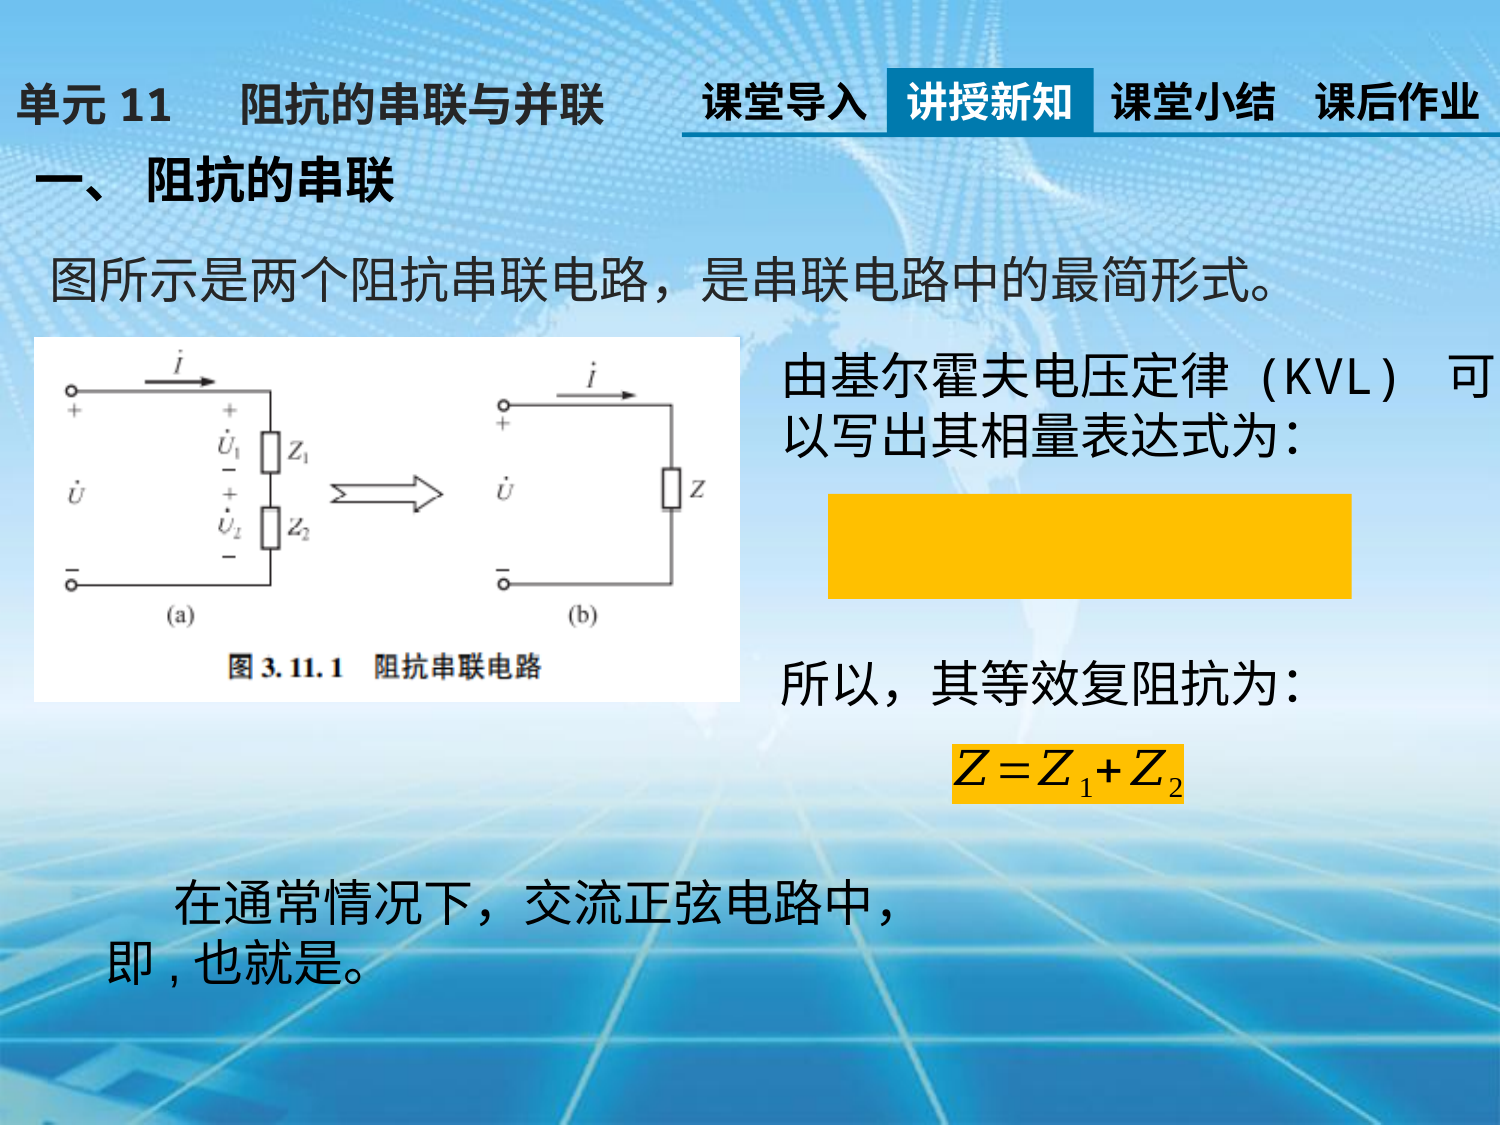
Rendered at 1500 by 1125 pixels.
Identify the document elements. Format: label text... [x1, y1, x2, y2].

text_box 图所示是两个阻抗串联电路，是串联电路中的最简形式。 [34, 241, 1481, 316]
text_box [730, 311, 1482, 398]
text_box 一、 阻抗的串联 [19, 139, 1055, 206]
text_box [1, 67, 1500, 139]
text_box 由基尔霍夫电压定律 (KVL) 可以写出其相量表达式为： [765, 337, 1500, 472]
text_box 所以，其等效复阻抗为： [765, 645, 1500, 721]
picture [0, 0, 1500, 1125]
